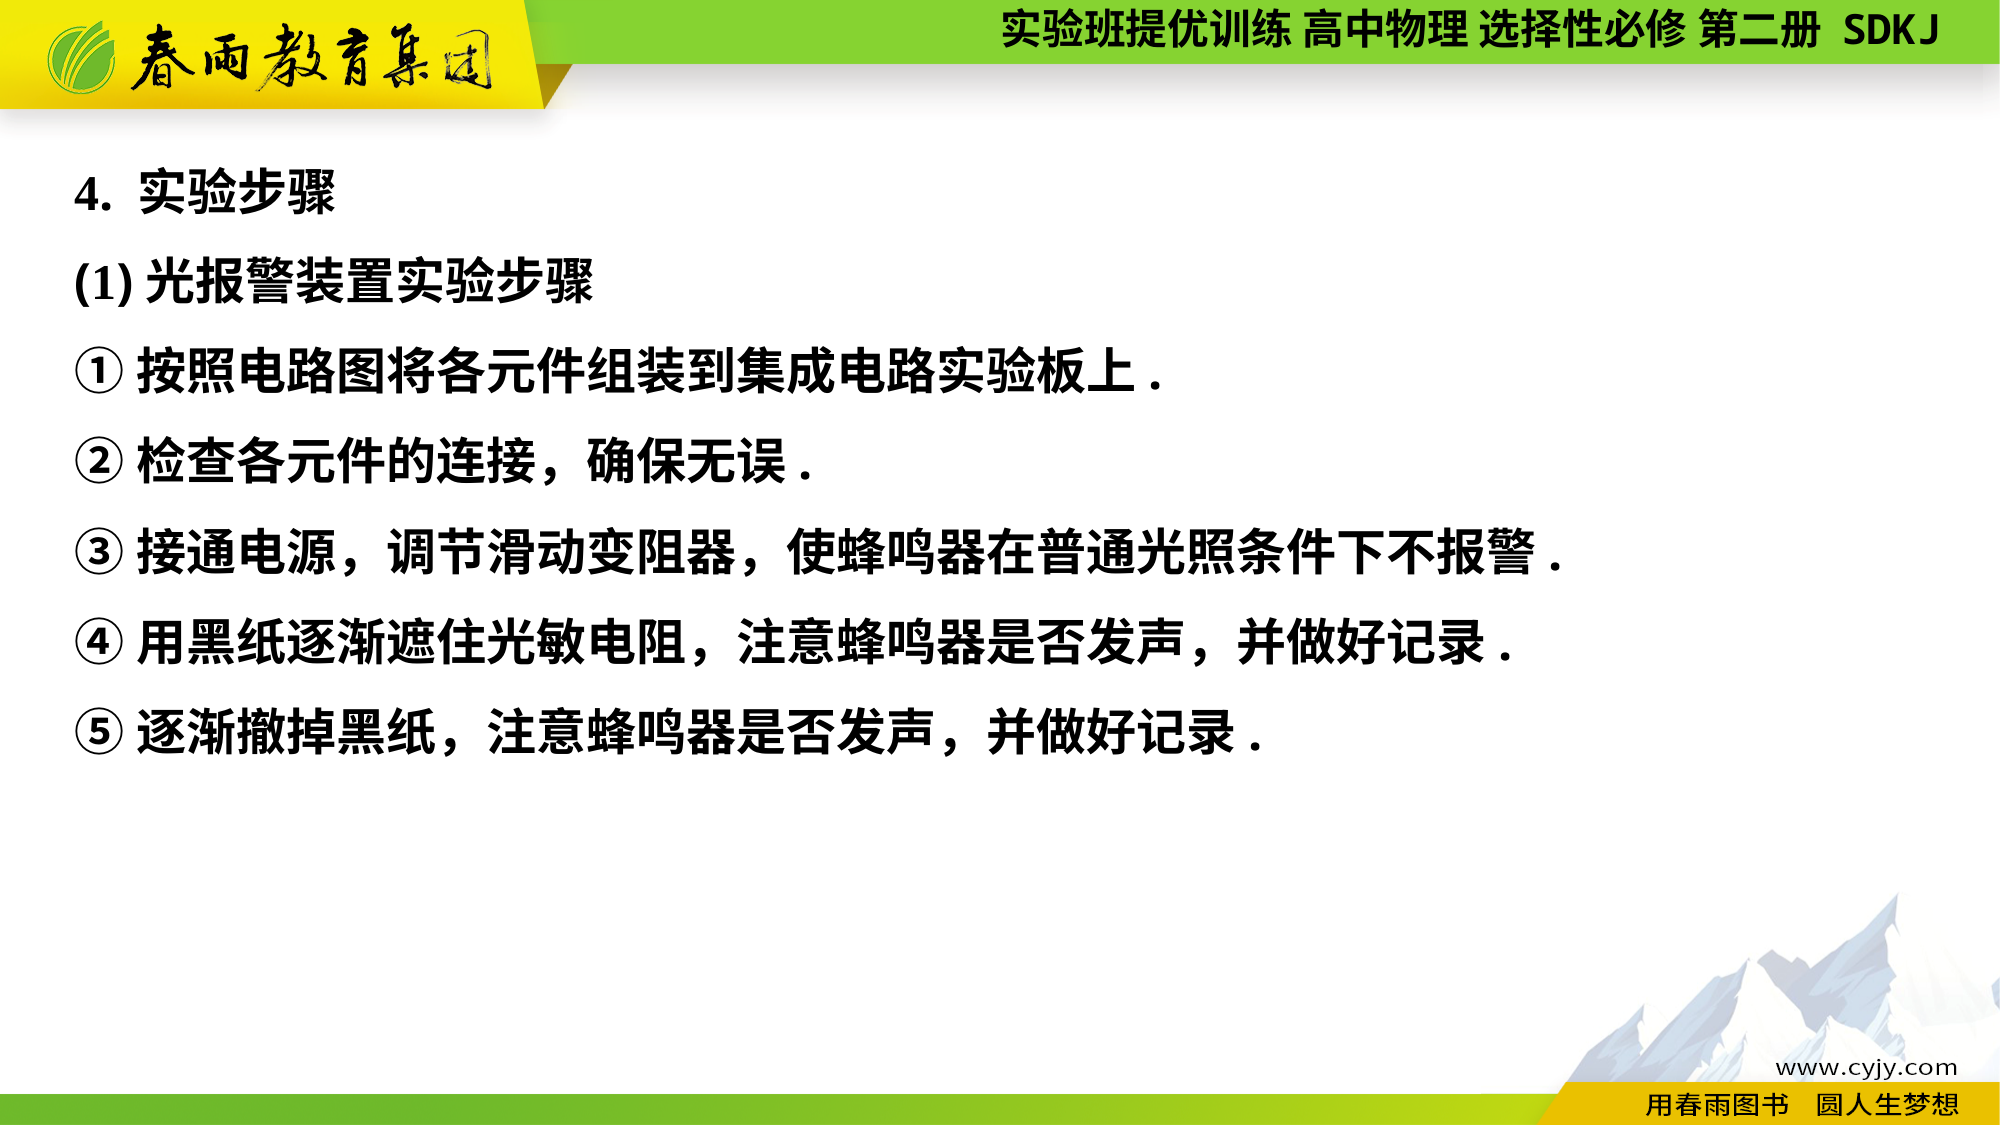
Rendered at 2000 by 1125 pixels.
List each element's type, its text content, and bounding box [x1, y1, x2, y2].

picture [0, 0, 2000, 1125]
list 4. 实验步骤 (1)光报警装置实验步骤 ①按照电路图将各元件组装到集成电路实验板上. ②检查各元件的连接，确保无误. ③接通电源，调节滑动变阻器，使蜂鸣器在普通光照条件下不报警. ④用黑纸逐渐遮住光敏电阻，注意蜂鸣器是否发声，并做好记录. ⑤逐渐撤掉黑纸，注意蜂鸣器是否发声，并做好记录. [59, 122, 1944, 774]
